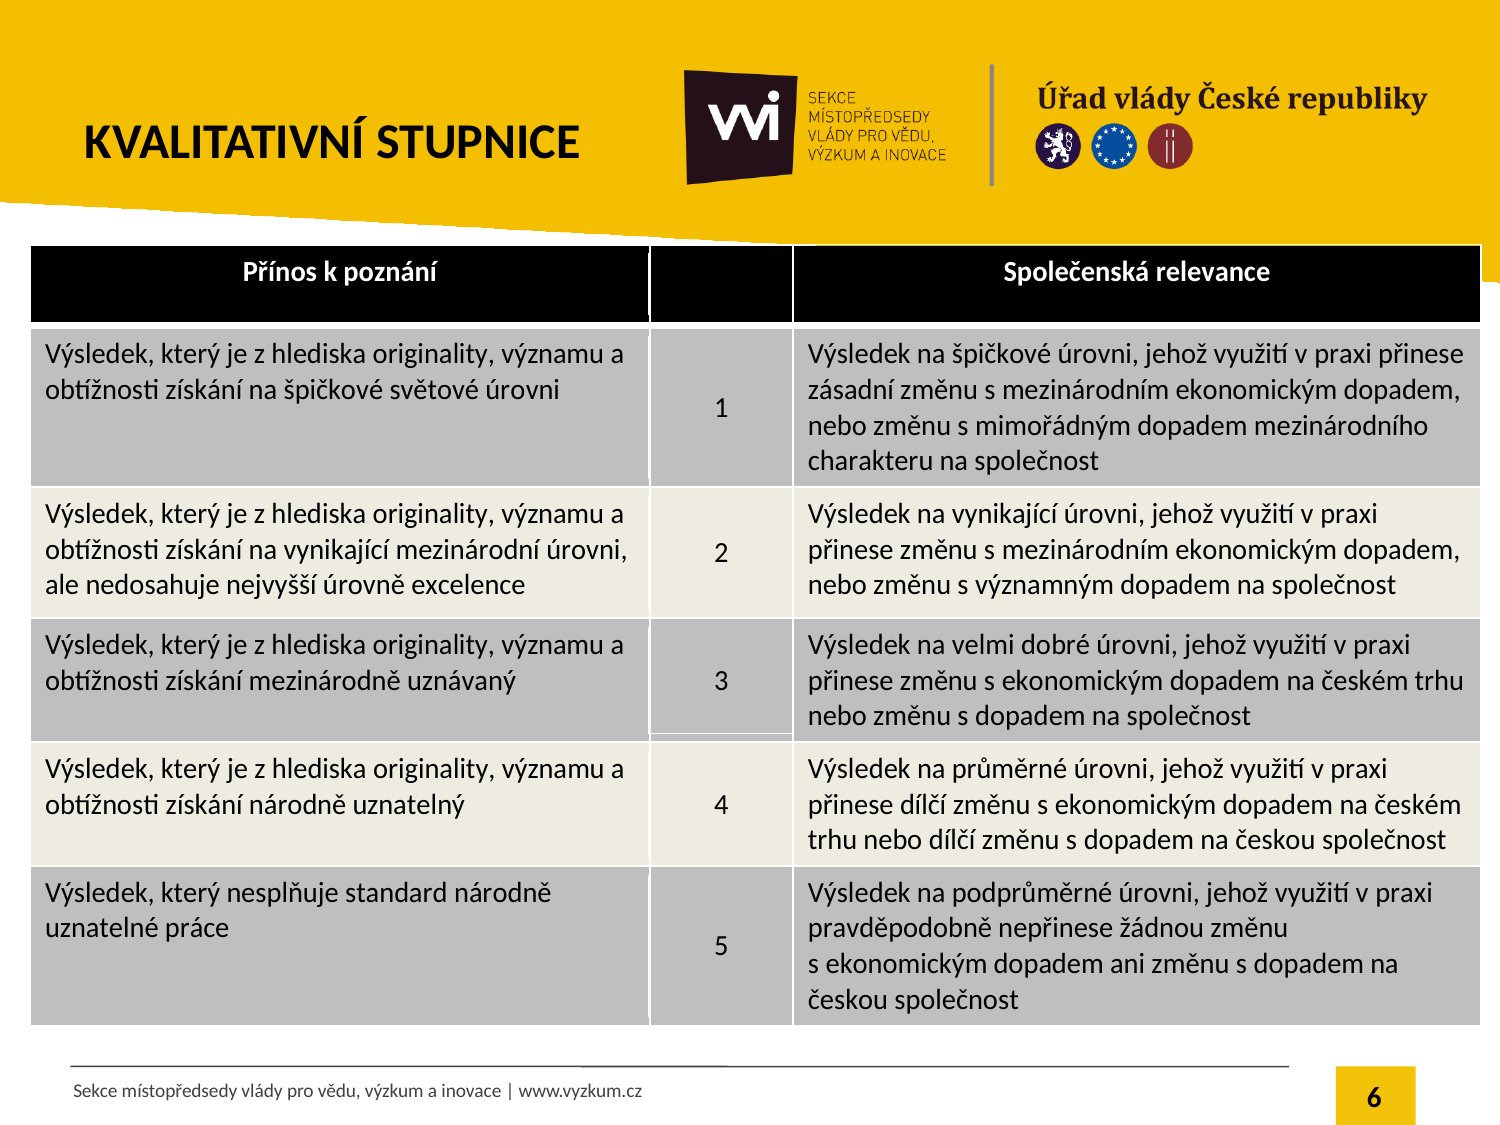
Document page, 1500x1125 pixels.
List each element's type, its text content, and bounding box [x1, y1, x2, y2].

picture [0, 0, 1500, 1081]
slide_number 6 [1324, 1090, 1425, 1125]
title Kvalitativní stupnice [70, 93, 633, 176]
